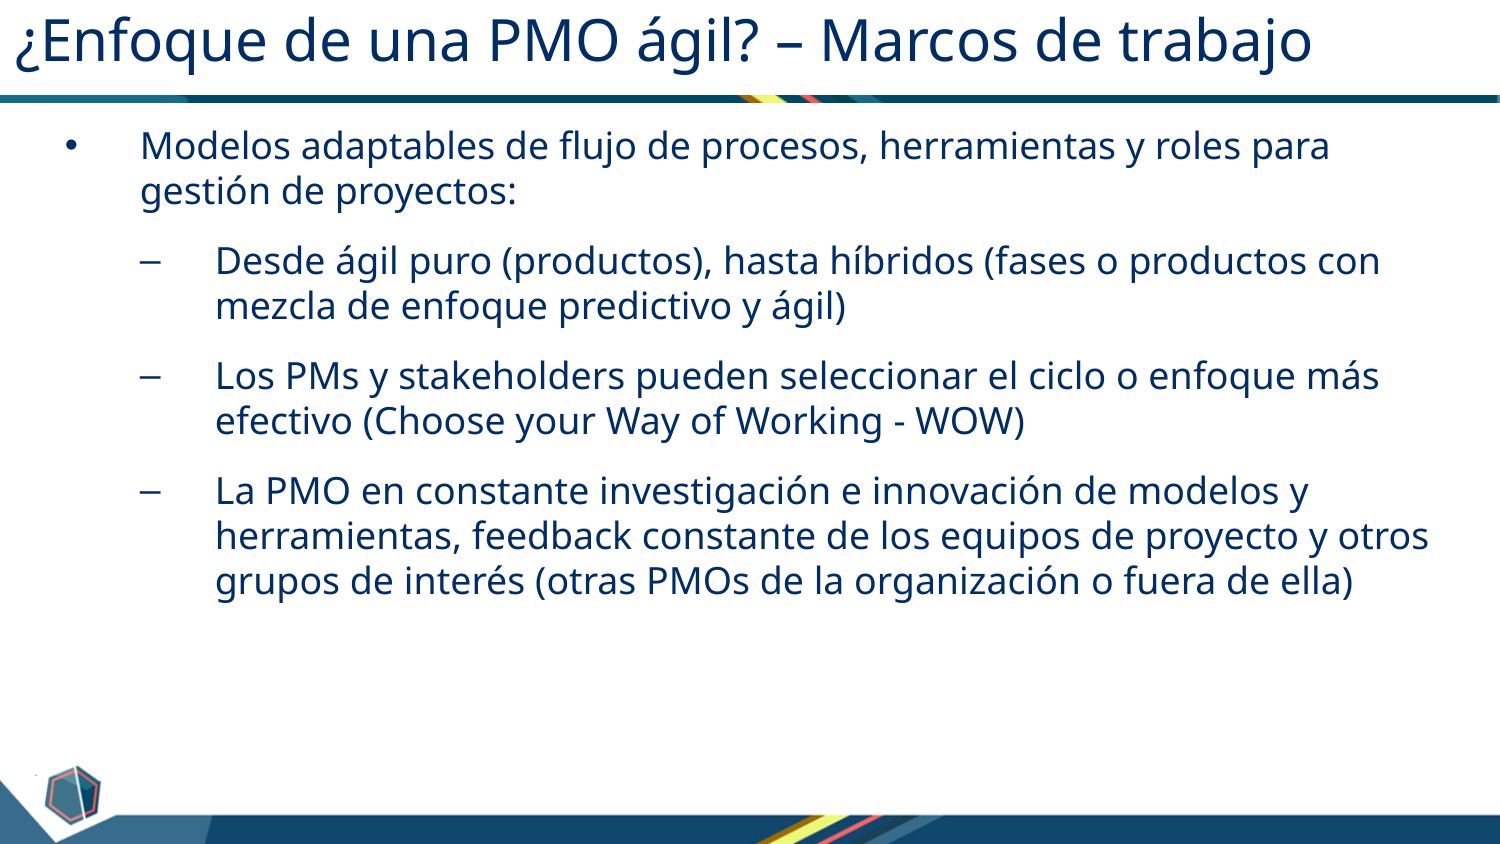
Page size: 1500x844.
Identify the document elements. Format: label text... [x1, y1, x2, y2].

text_box Modelos adaptables de flujo de procesos, herramientas y roles para gestión de proyectos: Desde ágil puro (productos), hasta híbridos (fases o productos con mezcla de enfoque predictivo y ágil) Los PMs y stakeholders pueden seleccionar el ciclo o enfoque más efectivo (Choose your Way of Working - WOW) La PMO en constante investigación e innovación de modelos y herramientas, feedback constante de los equipos de proyecto y otros grupos de interés (otras PMOs de la organización o fuera de ella) [50, 114, 1471, 753]
picture [0, 694, 1500, 844]
title ¿Enfoque de una PMO ágil? – Marcos de trabajo [0, 0, 1447, 77]
picture [0, 0, 1500, 563]
